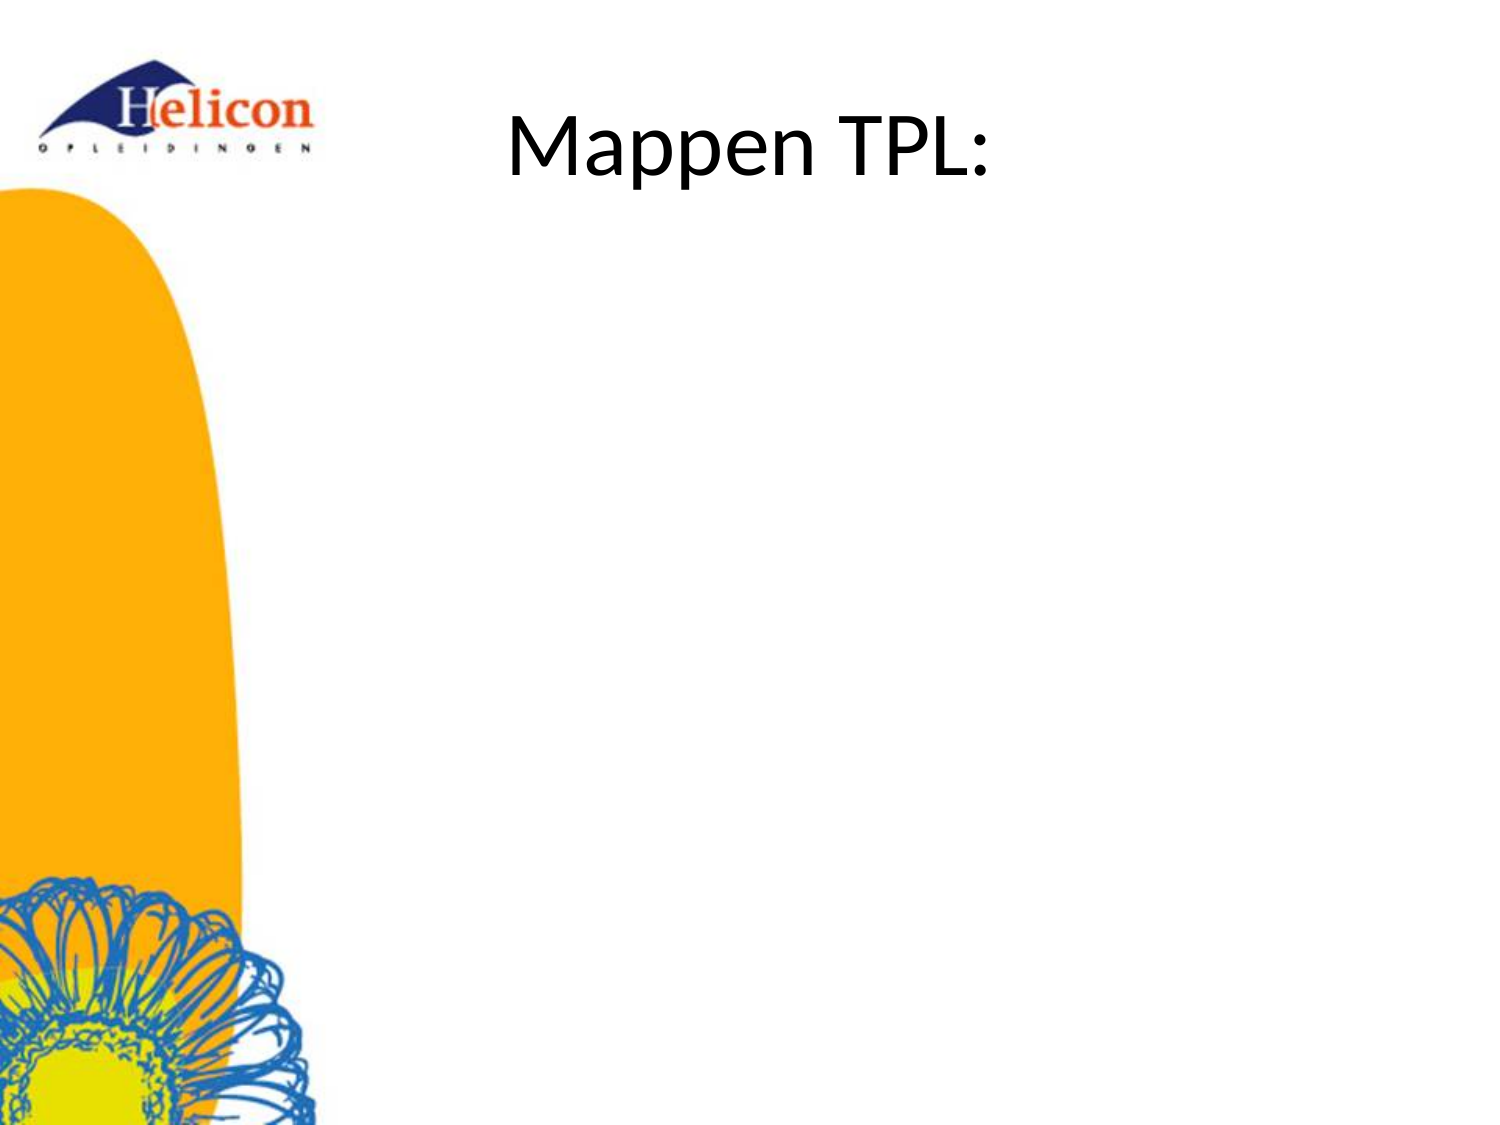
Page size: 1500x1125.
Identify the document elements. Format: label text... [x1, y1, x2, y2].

title Mappen TPL: [75, 45, 1425, 233]
picture [0, 0, 1500, 1125]
